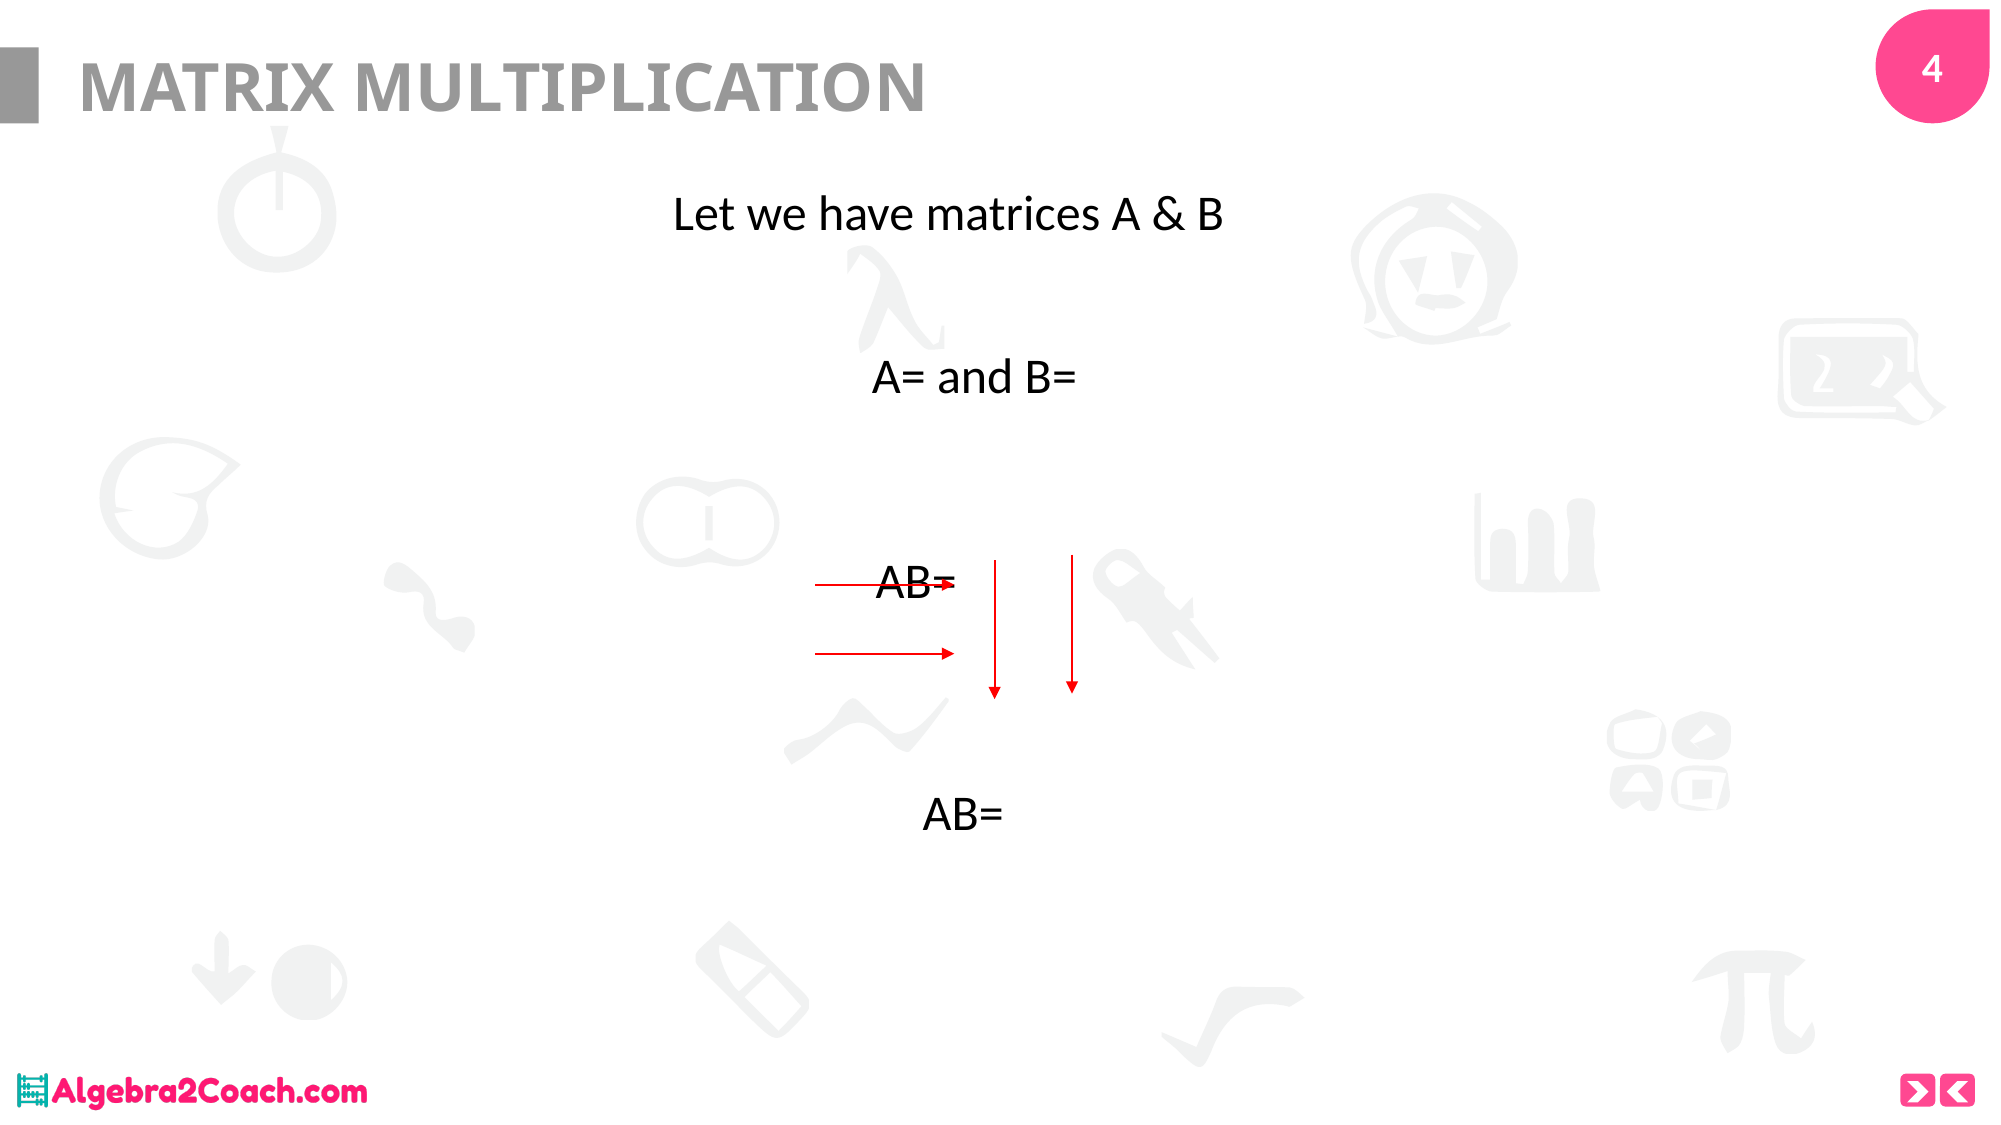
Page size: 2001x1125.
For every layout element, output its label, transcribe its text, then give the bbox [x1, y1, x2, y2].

title MATRIX MULTIPLICATION [62, 57, 1788, 122]
picture [14, 1070, 370, 1113]
text_box Let we have matrices A & B [658, 173, 1331, 249]
